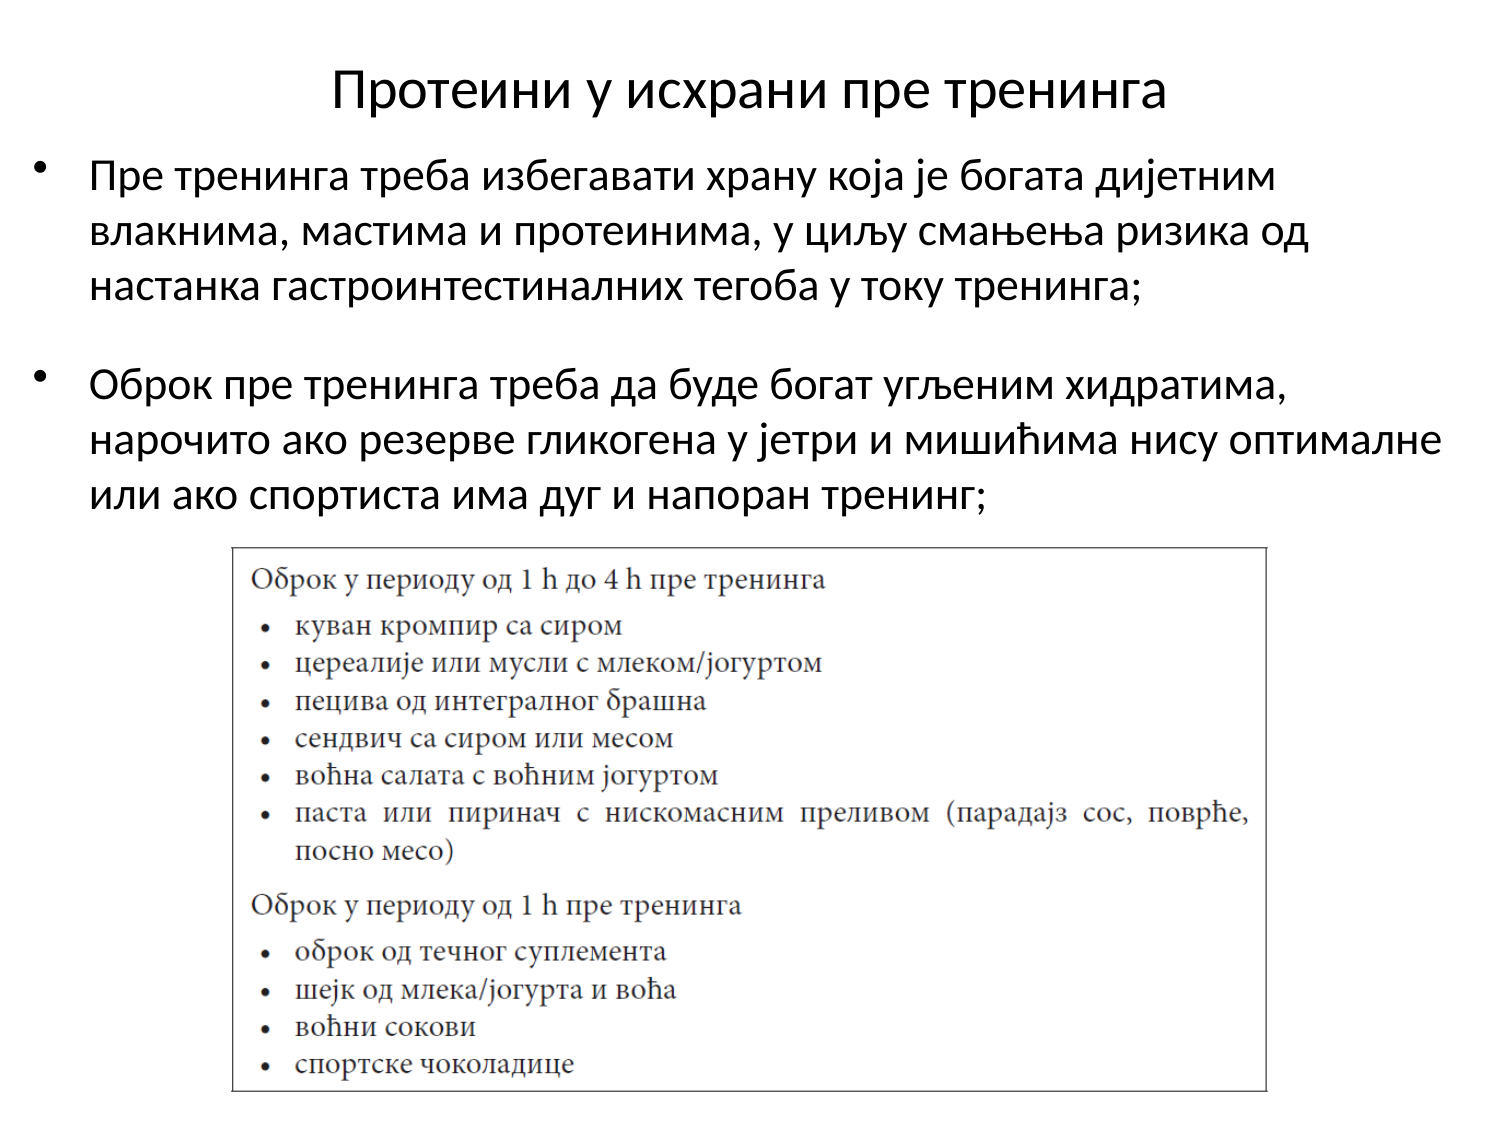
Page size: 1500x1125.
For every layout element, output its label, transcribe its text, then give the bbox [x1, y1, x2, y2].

list Пре тренинга треба избегавати храну која је богата дијетним влакнима, мастима и протеинима, у циљу смањења ризика од настанка гастроинтестиналних тегоба у току тренинга; Оброк пре тренинга треба да буде богат угљеним хидратима, нарочито ако резерве гликогена у јетри и мишићима нису оптималне или ако спортиста има дуг и напоран тренинг; [17, 136, 1483, 1095]
title Протеини у исхрани пре тренинга [0, 44, 1500, 126]
picture [230, 544, 1270, 1095]
